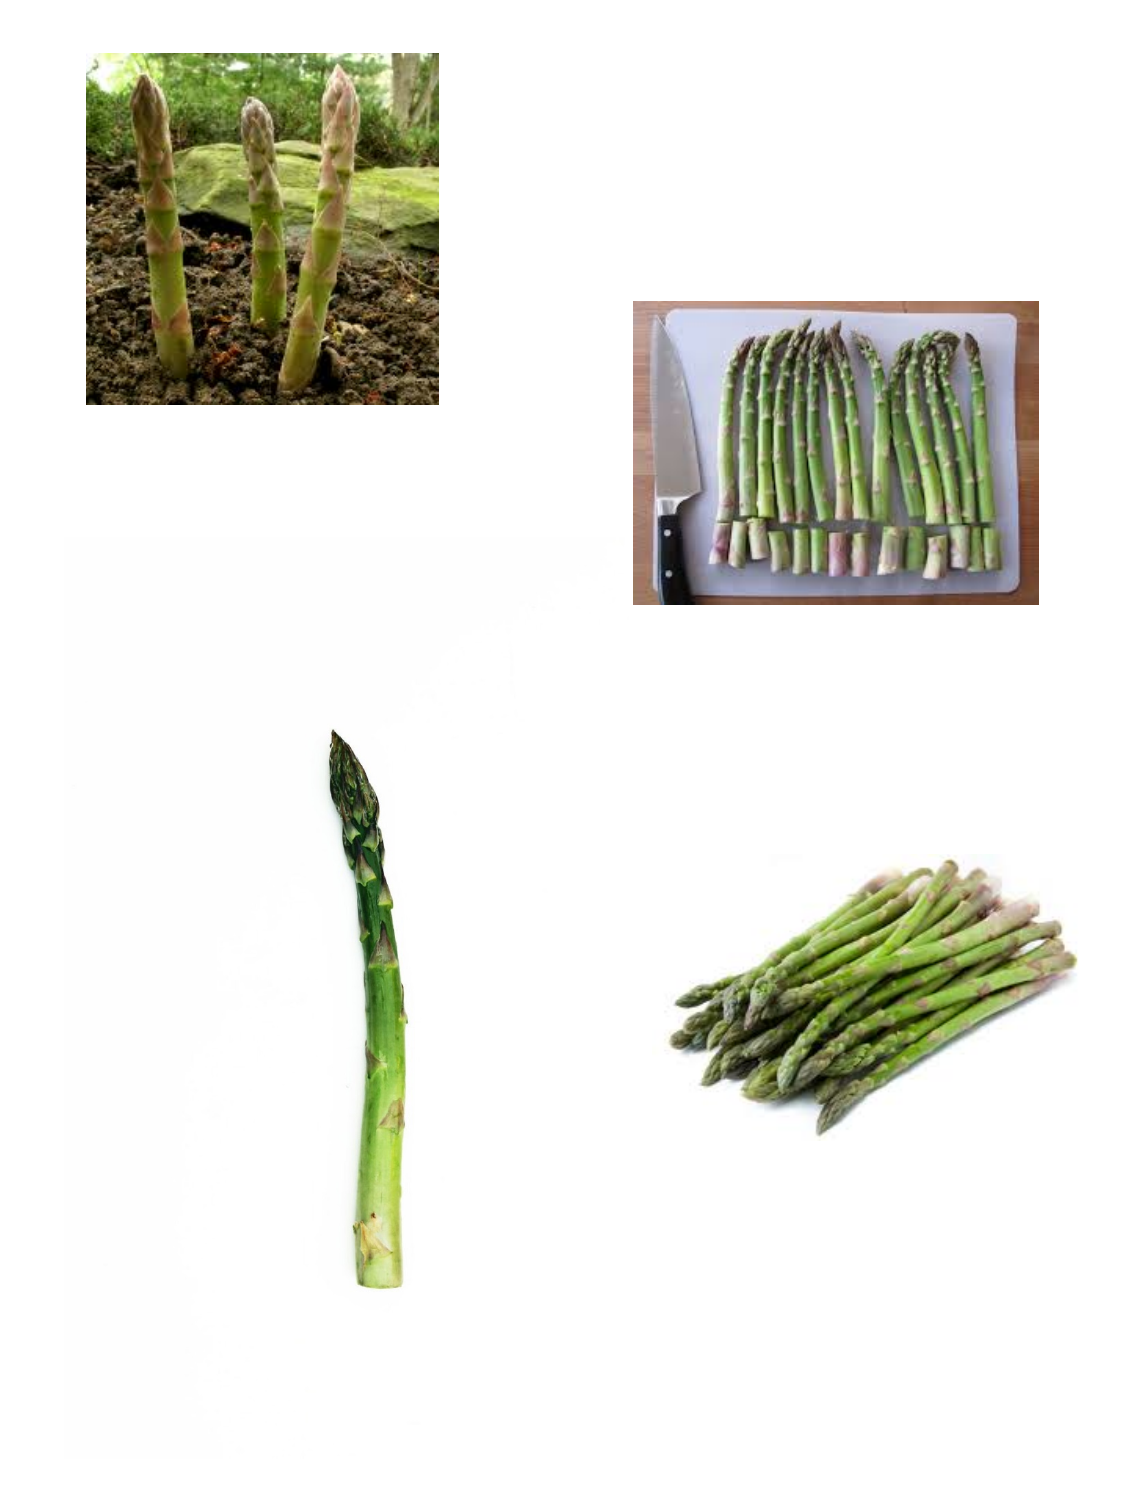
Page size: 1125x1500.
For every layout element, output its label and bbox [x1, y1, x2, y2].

picture [86, 52, 439, 405]
picture [64, 300, 1082, 1459]
